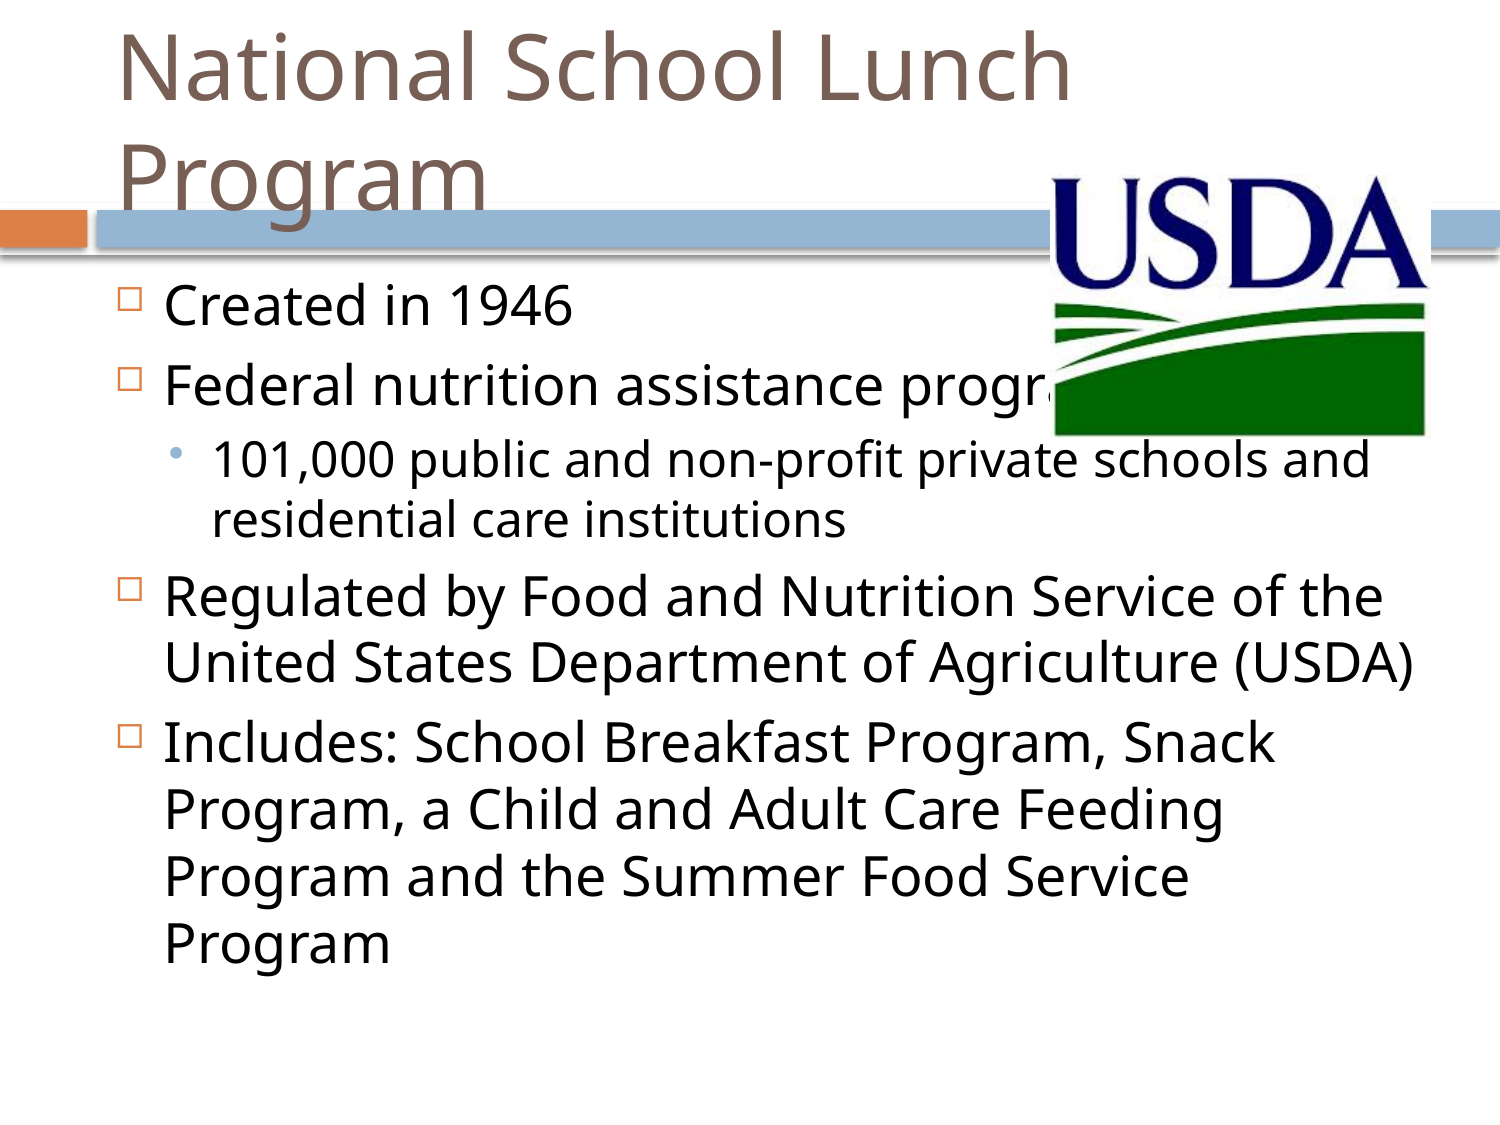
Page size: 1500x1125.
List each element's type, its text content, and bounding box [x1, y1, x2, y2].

title National School Lunch Program [100, 37, 1438, 200]
picture [1049, 174, 1432, 438]
list Created in 1946 Federal nutrition assistance program 101,000 public and non-profit private schools and residential care institutions Regulated by Food and Nutrition Service of the United States Department of Agriculture (USDA) Includes: School Breakfast Program, Snack Program, a Child and Adult Care Feeding Program and the Summer Food Service Program [100, 262, 1438, 1000]
